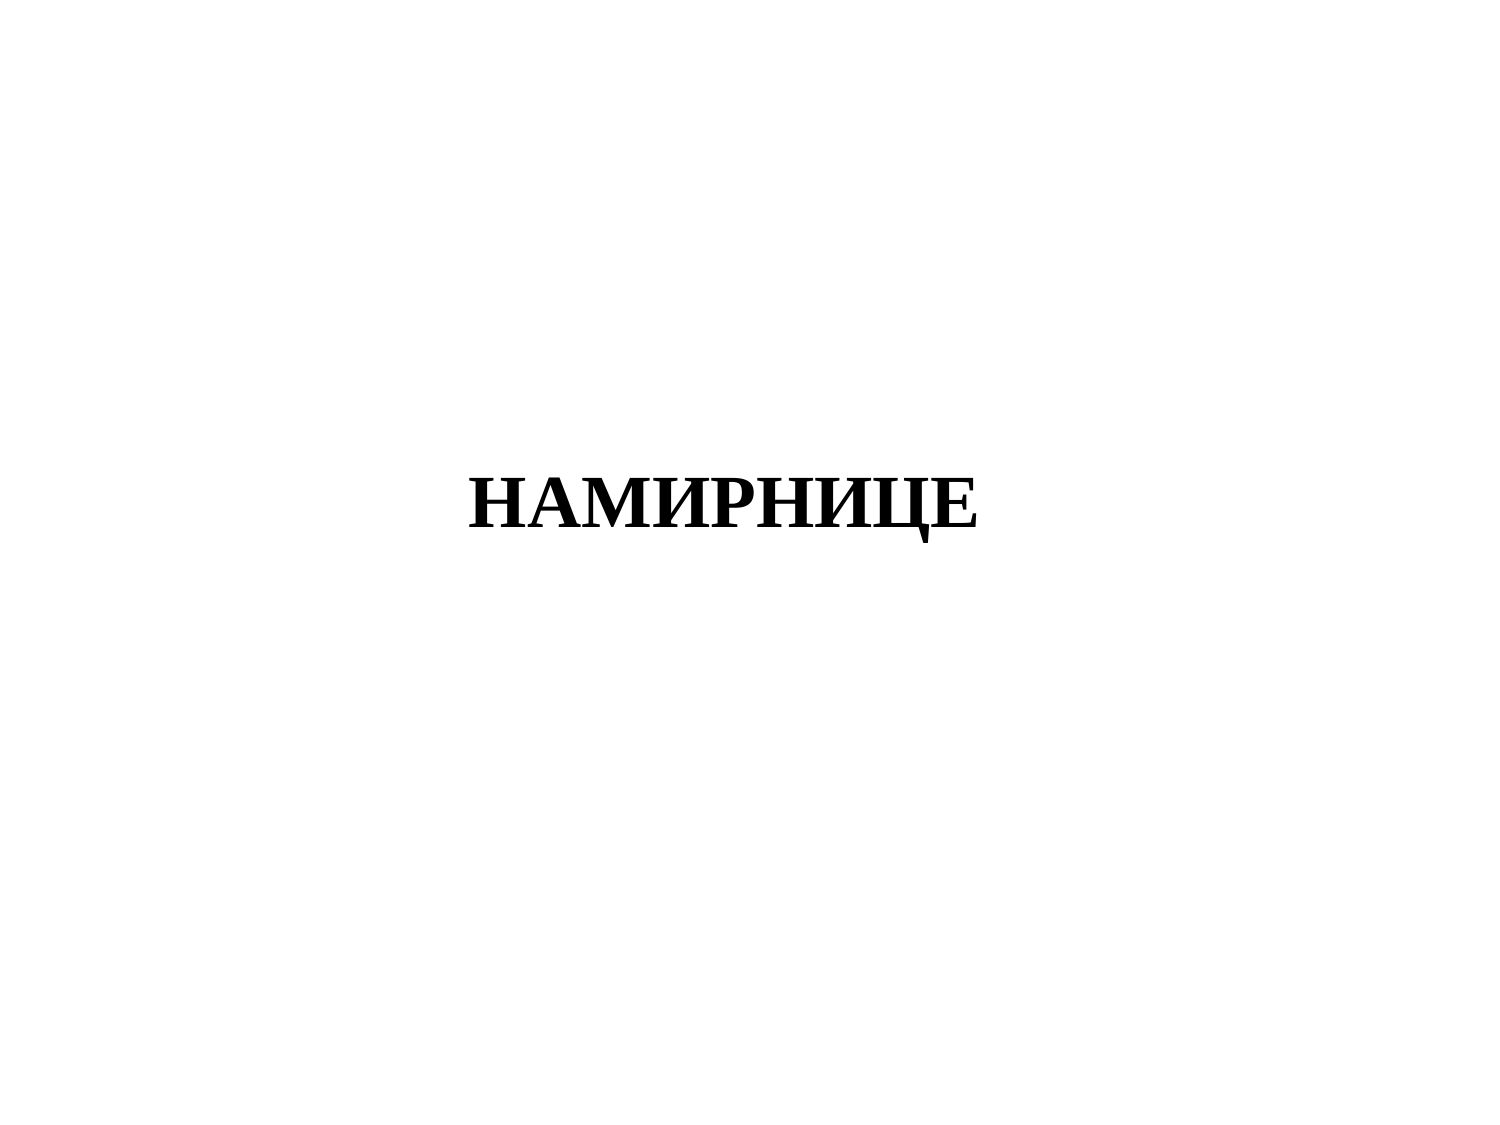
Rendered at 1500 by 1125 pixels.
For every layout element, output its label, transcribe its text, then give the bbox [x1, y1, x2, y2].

text_box НАМИРНИЦЕ [424, 444, 1025, 550]
